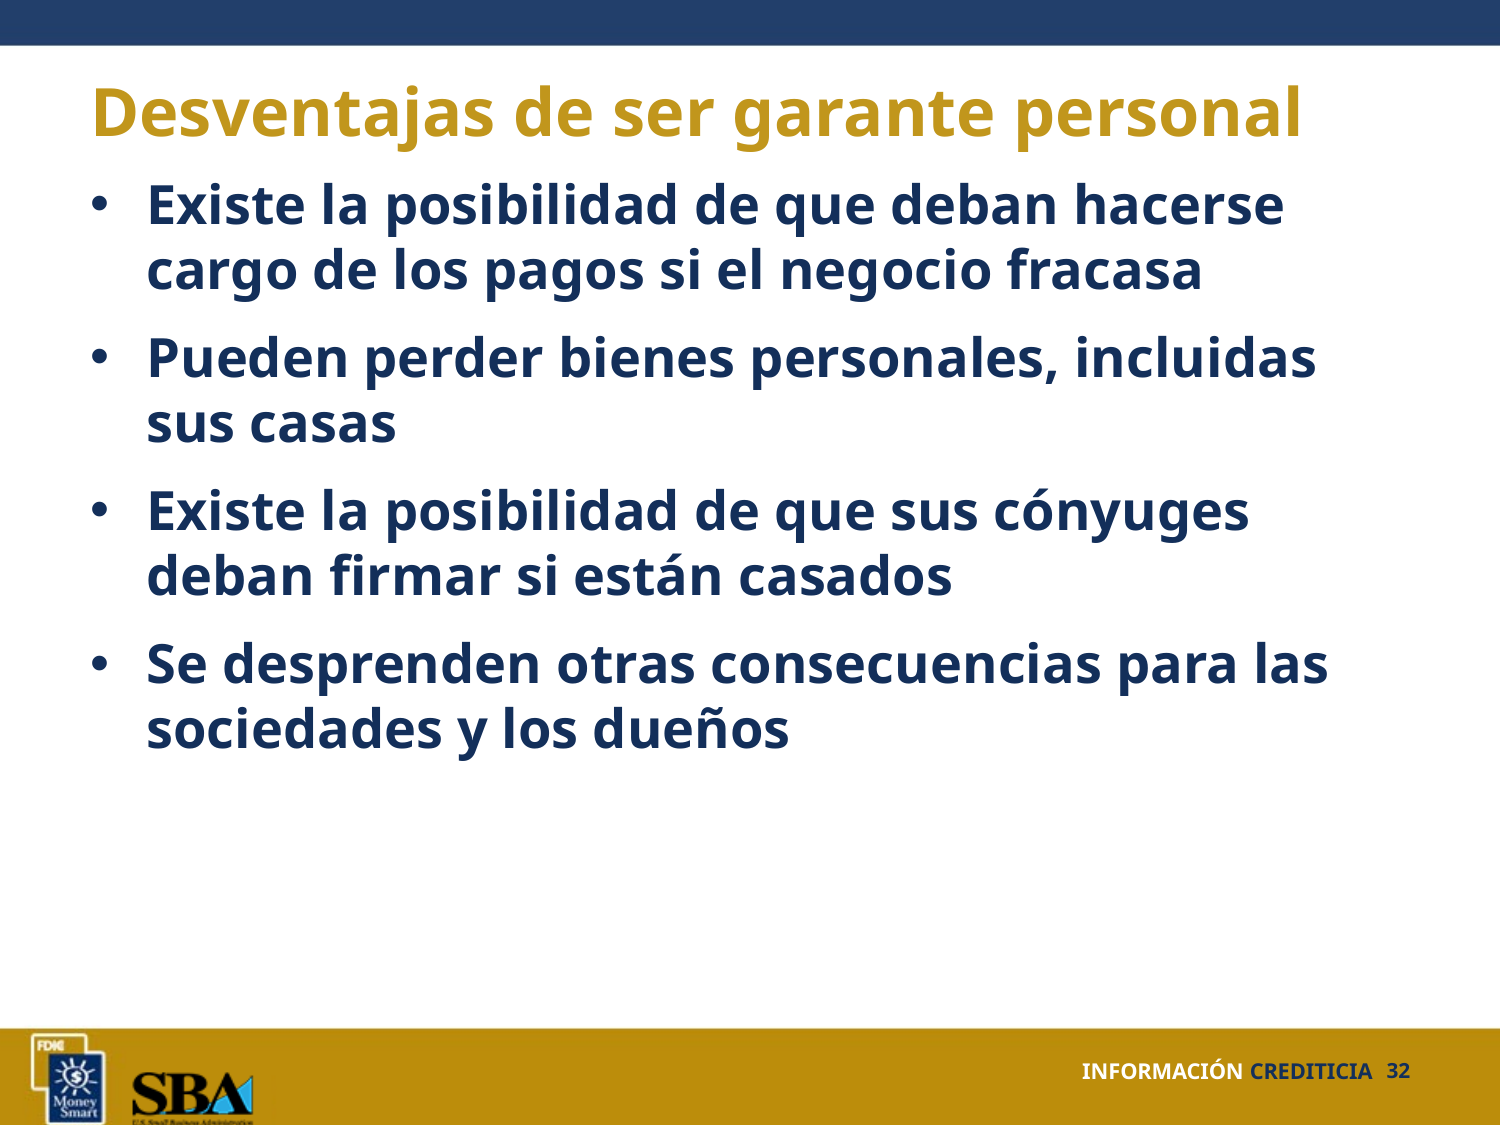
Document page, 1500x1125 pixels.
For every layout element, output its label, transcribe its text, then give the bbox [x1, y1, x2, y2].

list Existe la posibilidad de que deban hacerse cargo de los pagos si el negocio fracasa Pueden perder bienes personales, incluidas sus casas Existe la posibilidad de que sus cónyuges deban firmar si están casados Se desprenden otras consecuencias para las sociedades y los dueños [74, 162, 1426, 863]
title Desventajas de ser garante personal [74, 62, 1426, 162]
picture [0, 0, 1500, 1125]
